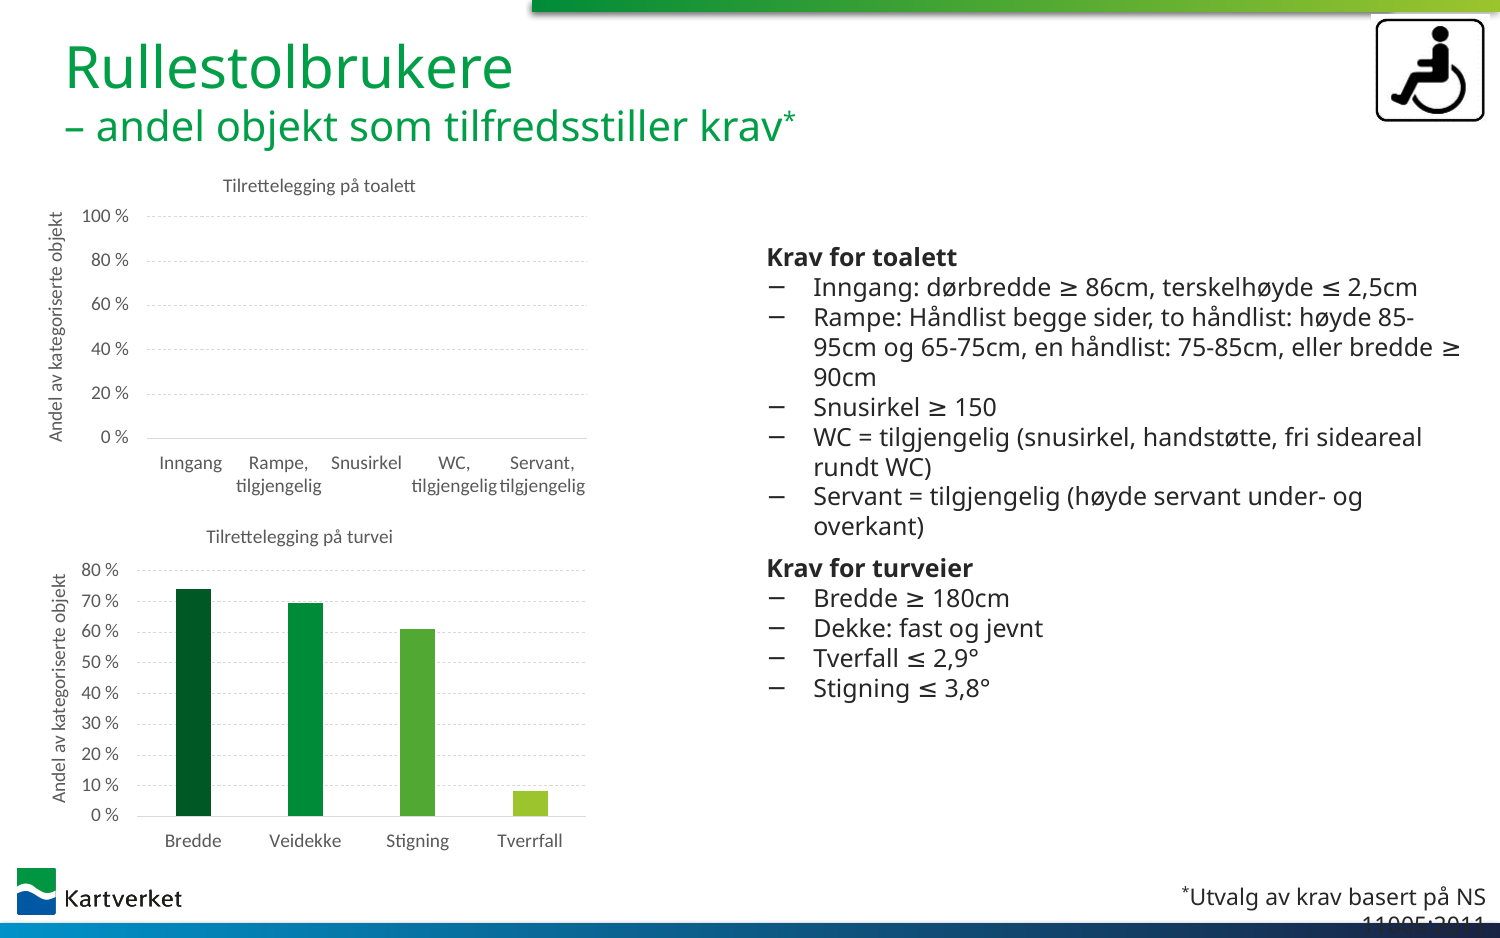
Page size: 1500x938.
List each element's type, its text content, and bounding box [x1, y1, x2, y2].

picture [1371, 13, 1491, 127]
text_box Krav for turveier Bredde ≥ 180cm Dekke: fast og jevnt Tverfall ≤ 2,9° Stigning ≤ 3,8° [751, 545, 1483, 710]
picture [41, 520, 598, 859]
picture [41, 166, 598, 505]
text_box *Utvalg av krav basert på NS 11005:2011 [1068, 873, 1500, 938]
text_box Rullestolbrukere – andel objekt som tilfredsstiller krav* [49, 14, 1431, 158]
text_box Krav for toalett Inngang: dørbredde ≥ 86cm, terskelhøyde ≤ 2,5cm Rampe: Håndlist begge sider, to håndlist: høyde 85-95cm og 65-75cm, en håndlist: 75-85cm, eller bredde ≥ 90cm Snusirkel ≥ 150 WC = tilgjengelig (snusirkel, handstøtte, fri sideareal rundt WC) Servant = tilgjengelig (høyde servant under- og overkant) [751, 234, 1483, 545]
